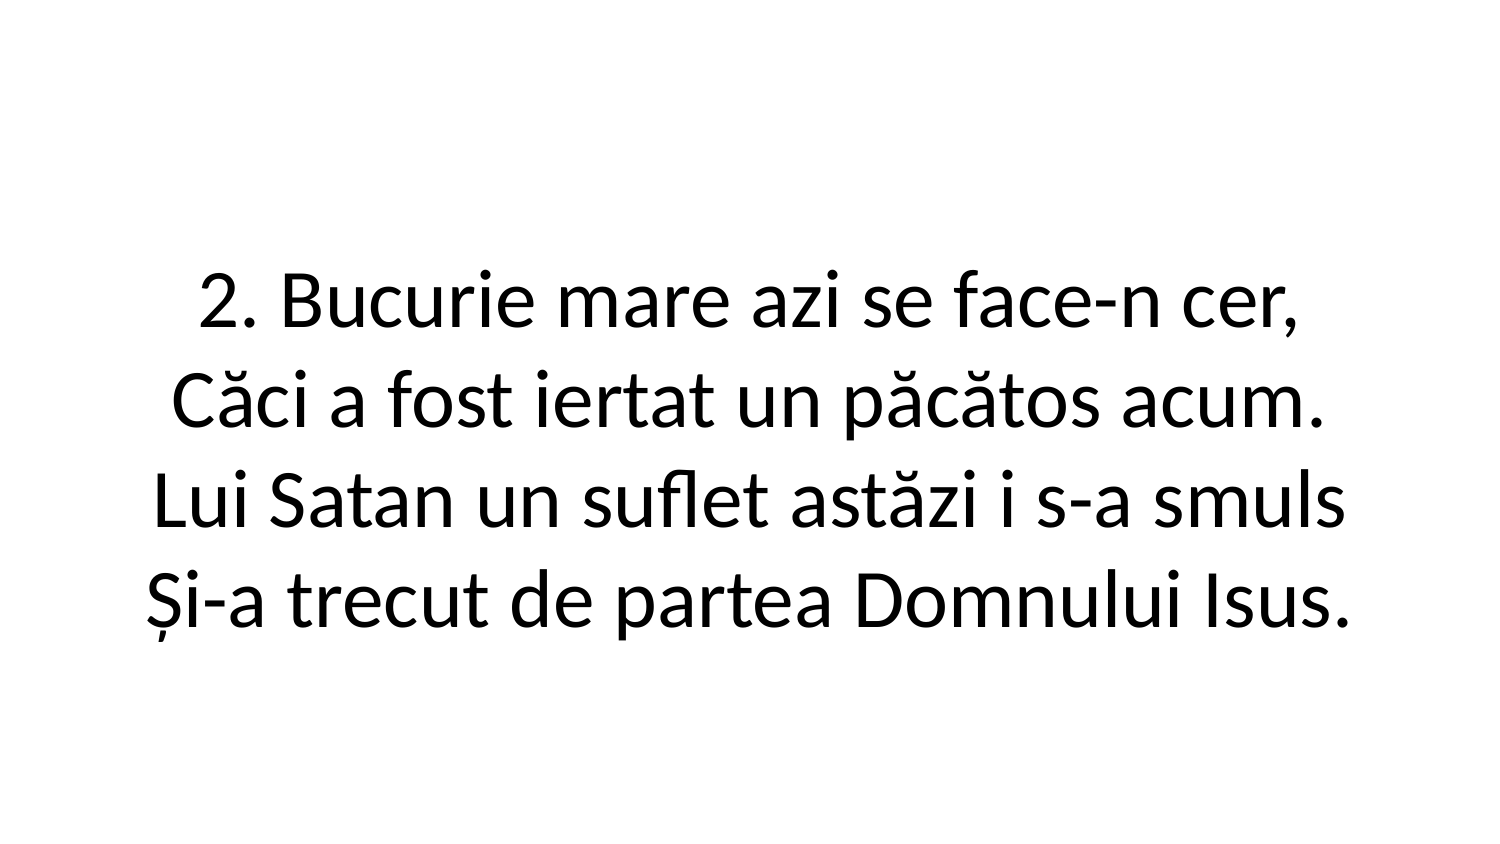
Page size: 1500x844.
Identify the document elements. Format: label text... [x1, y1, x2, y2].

text_box 2. Bucurie mare azi se face-n cer, Căci a fost iertat un păcătos acum. Lui Satan un suflet astăzi i s-a smuls Și-a trecut de partea Domnului Isus. [130, 192, 1370, 652]
